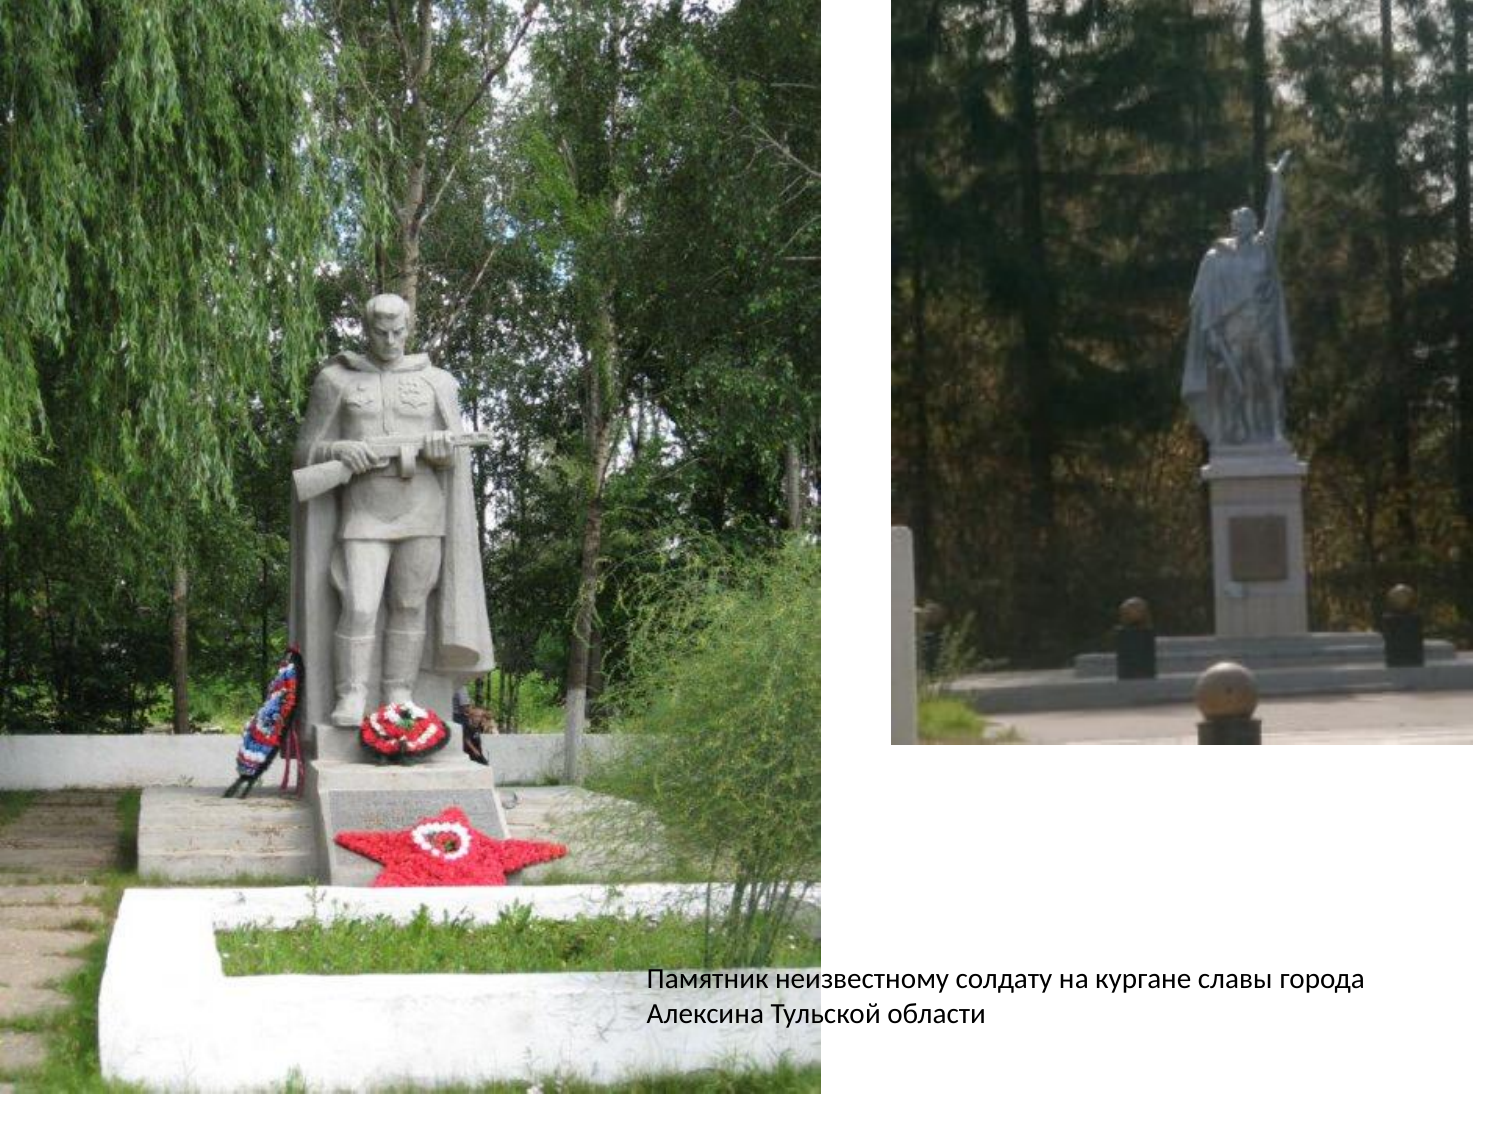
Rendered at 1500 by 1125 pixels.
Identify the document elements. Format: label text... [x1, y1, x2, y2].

picture [891, 0, 1473, 745]
text_box Памятник неизвестному солдату на кургане славы города Алексина Тульской области [824, 952, 1382, 1037]
picture [0, 0, 821, 1094]
